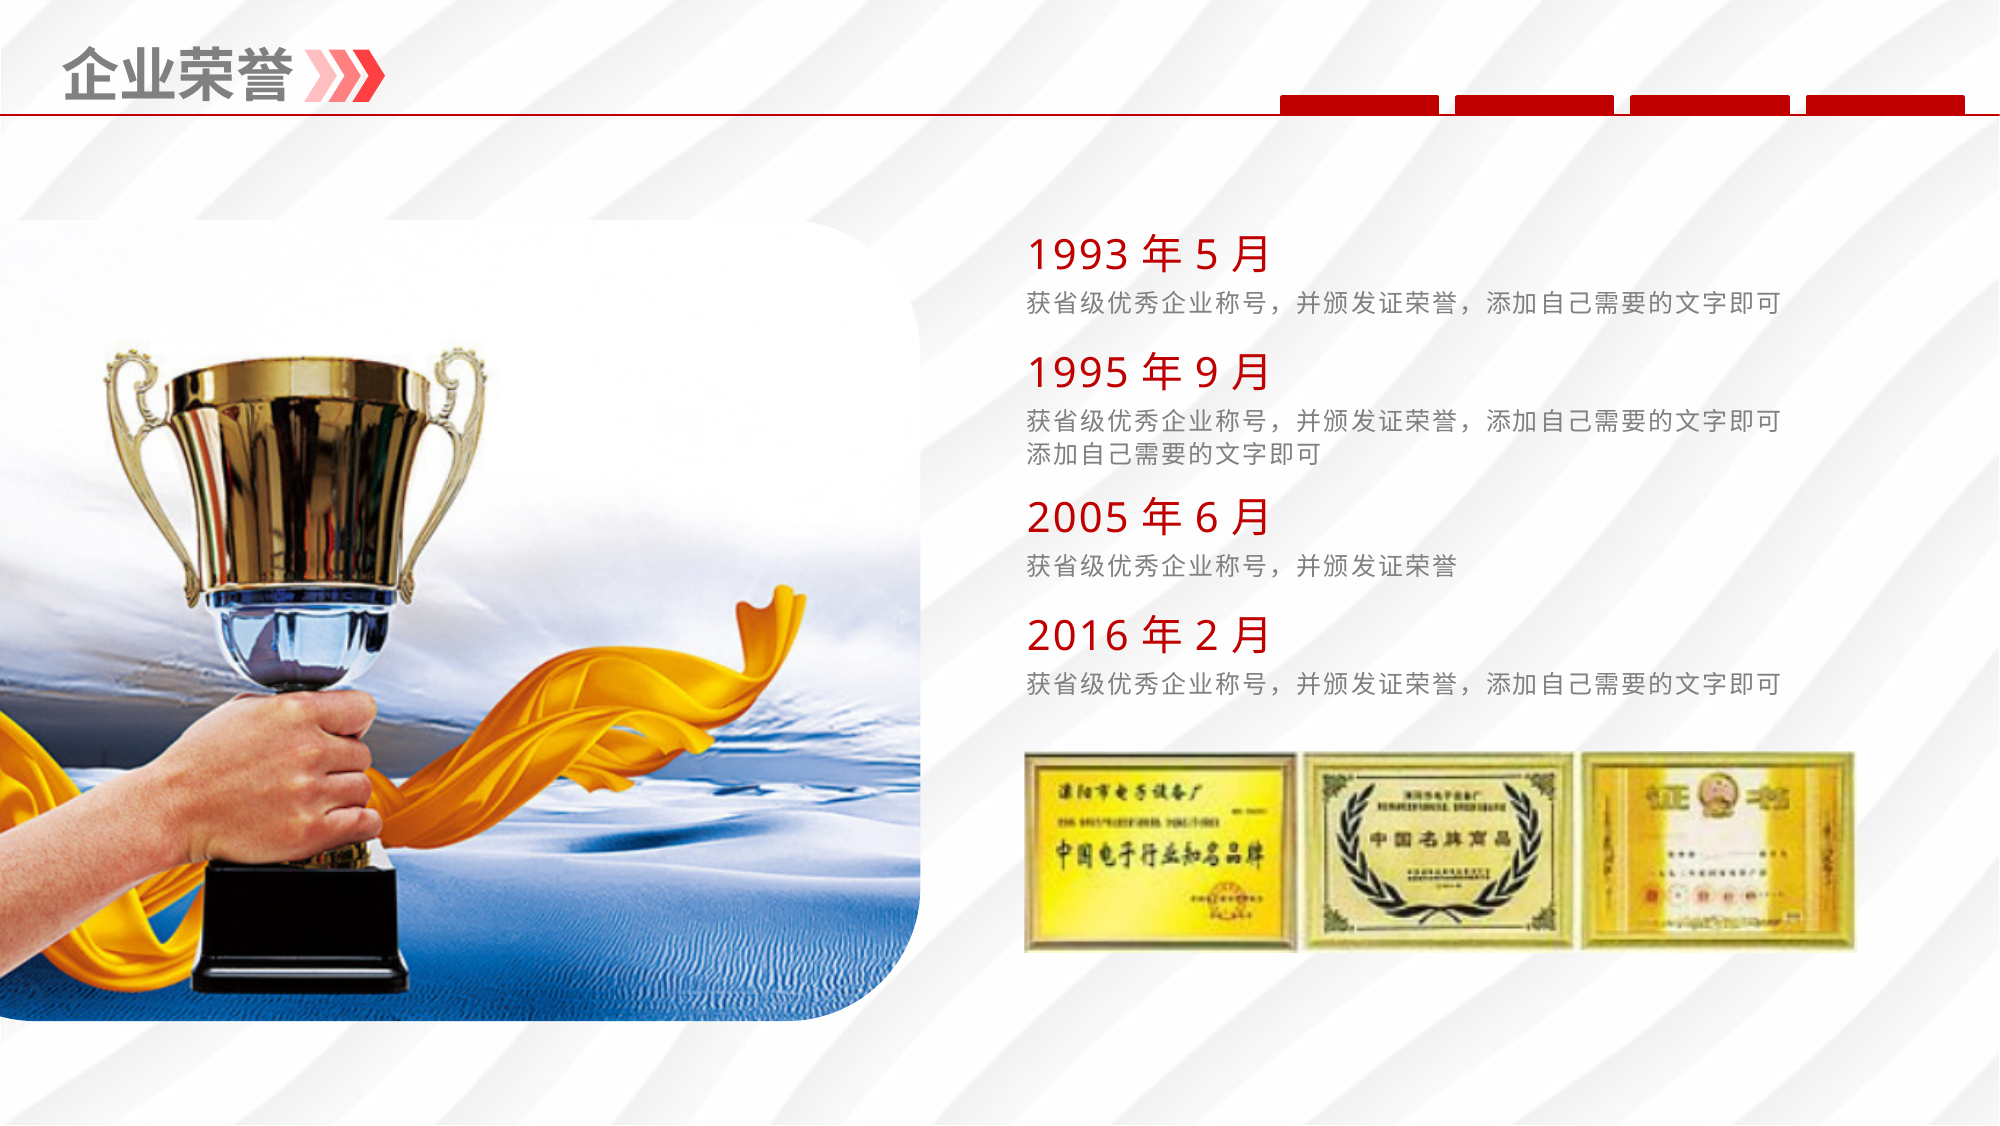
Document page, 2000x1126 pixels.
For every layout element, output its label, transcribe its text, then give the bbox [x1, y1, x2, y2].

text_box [1011, 337, 1808, 482]
text_box [1455, 95, 1614, 114]
text_box [1630, 95, 1790, 114]
text_box [0, 217, 923, 1024]
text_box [1011, 600, 1808, 705]
text_box [1280, 95, 1439, 114]
text_box 企业荣誉 [46, 31, 310, 114]
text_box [303, 49, 386, 103]
picture [1, 0, 1999, 114]
picture [1, 116, 1999, 1125]
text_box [1011, 482, 1808, 589]
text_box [1011, 219, 1808, 324]
text_box [1806, 95, 1965, 114]
